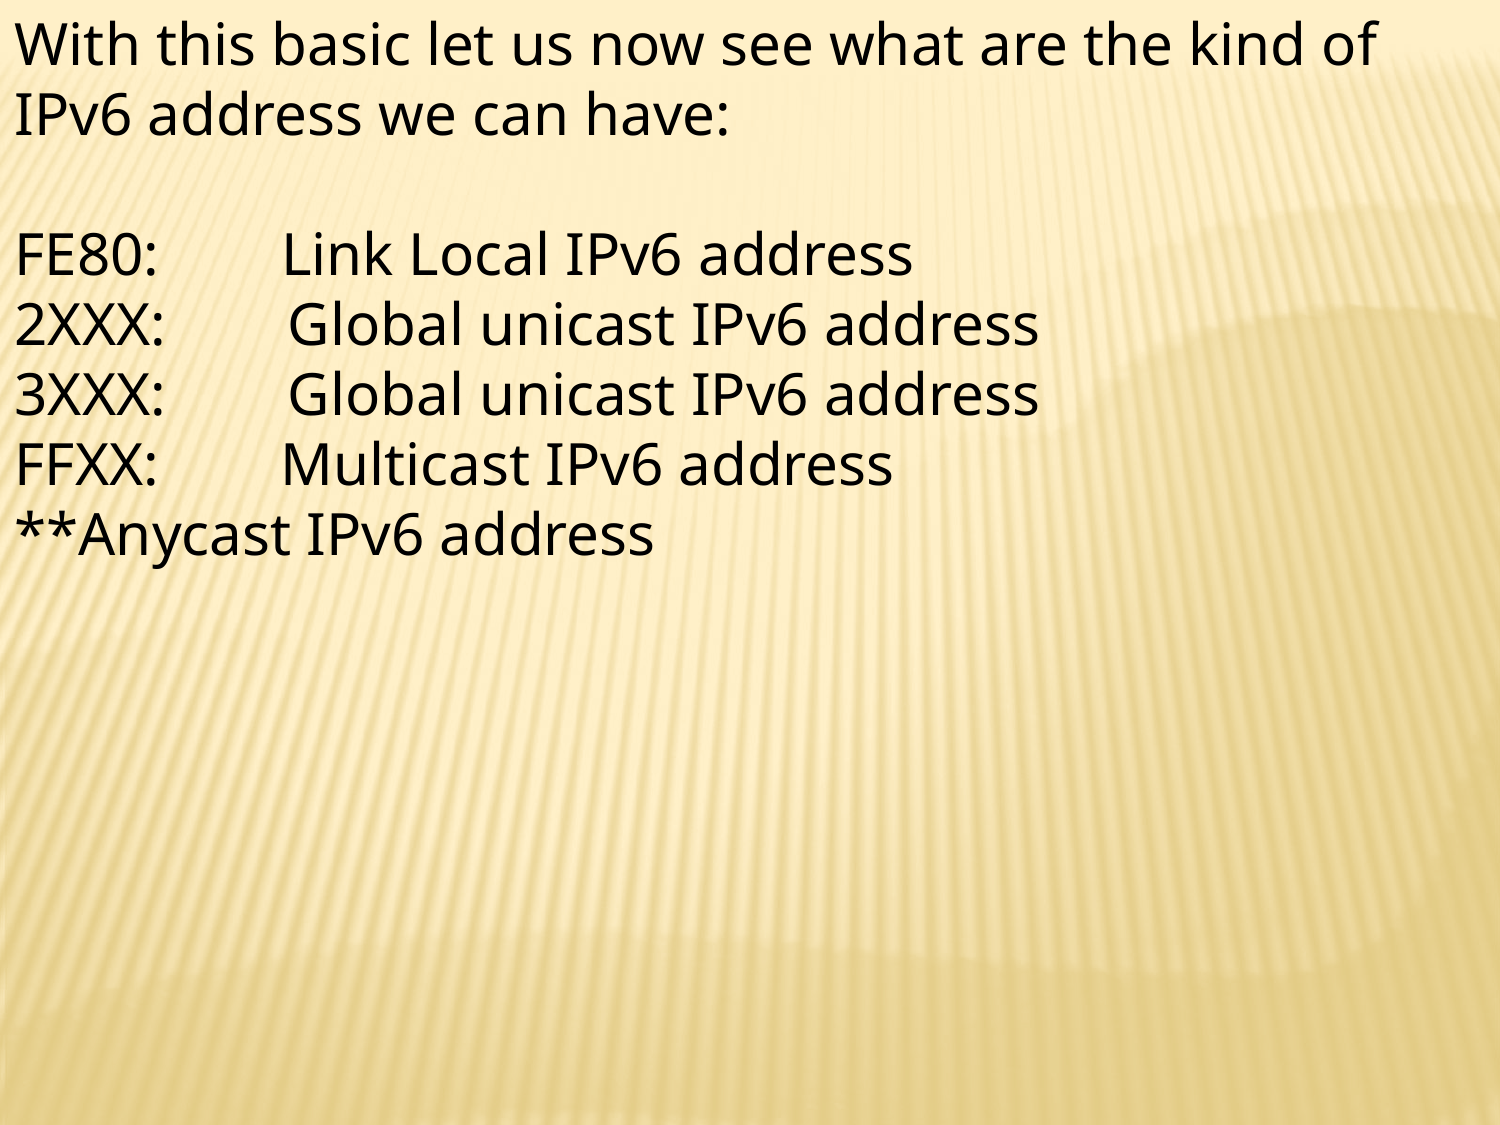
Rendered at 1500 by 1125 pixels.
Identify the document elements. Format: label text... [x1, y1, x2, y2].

text_box With this basic let us now see what are the kind of IPv6 address we can have: FE80: Link Local IPv6 address 2XXX: Global unicast IPv6 address 3XXX: Global unicast IPv6 address FFXX: Multicast IPv6 address **Anycast IPv6 address [0, 0, 1500, 575]
